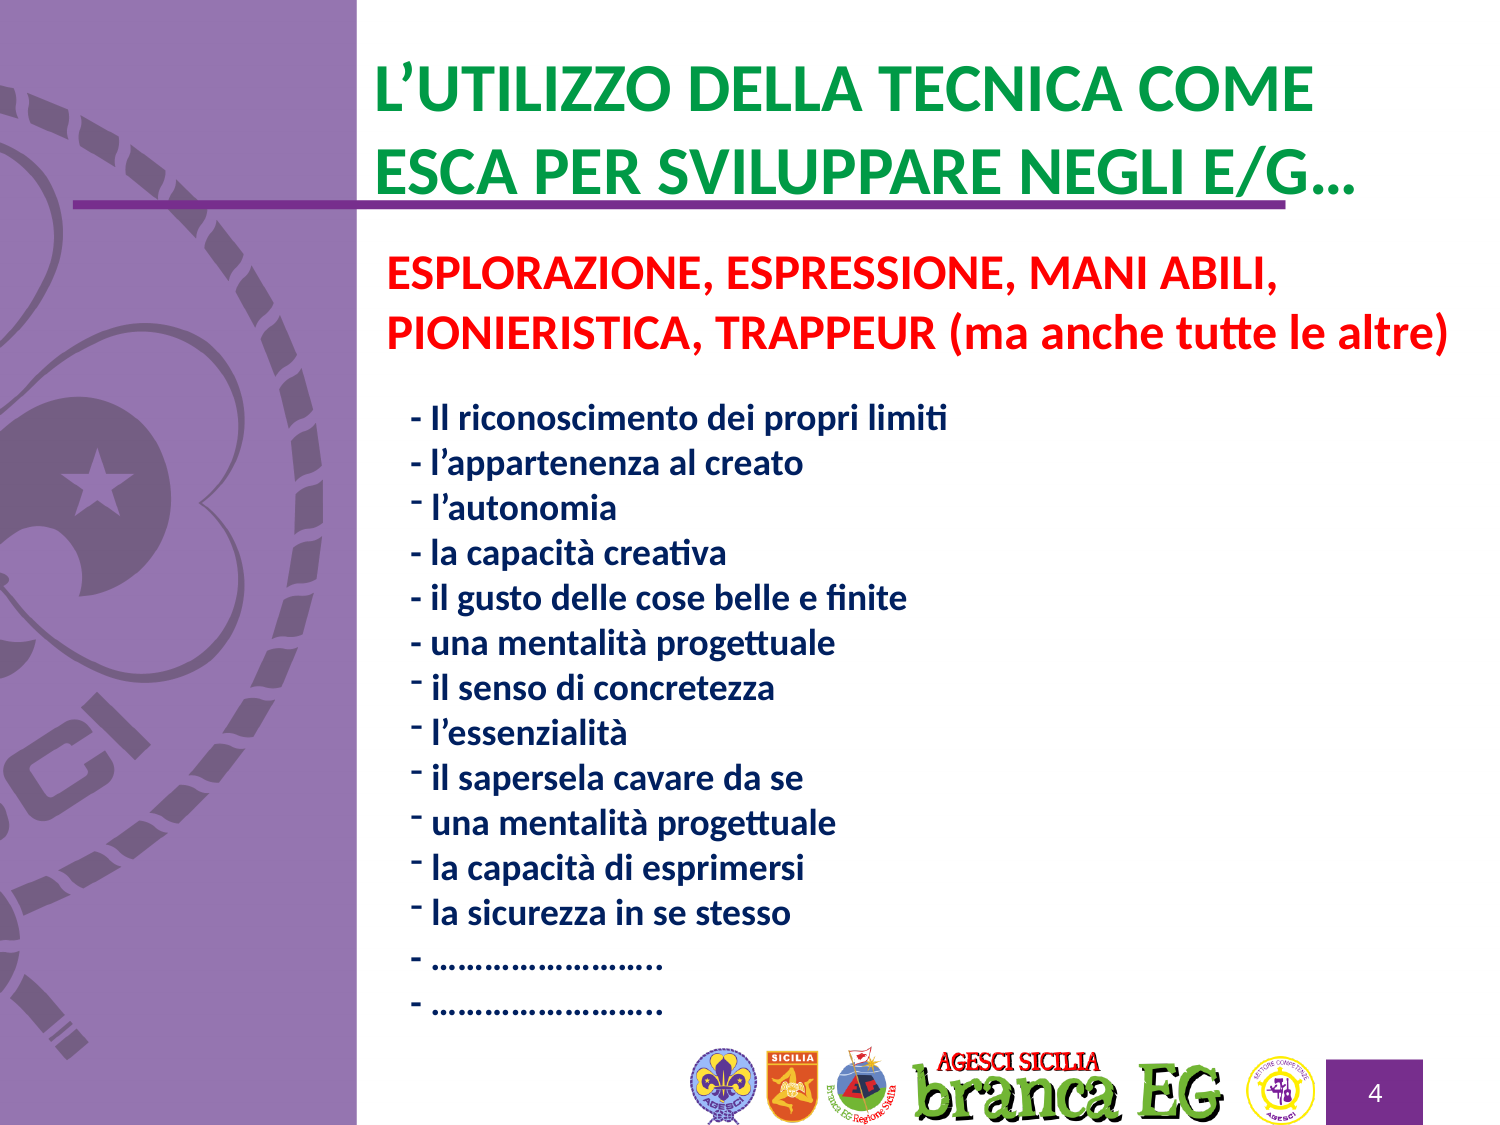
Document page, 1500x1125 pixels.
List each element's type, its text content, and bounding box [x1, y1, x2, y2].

slide_number 4 [1325, 1063, 1425, 1125]
text_box - Il riconoscimento dei propri limiti - l’appartenenza al creato l’autonomia - la capacità creativa - il gusto delle cose belle e finite - una mentalità progettuale il senso di concretezza l’essenzialità il sapersela cavare da se una mentalità progettuale la capacità di esprimersi la sicurezza in se stesso - …………………….. - …………………….. [395, 385, 1146, 1030]
title [367, 255, 892, 398]
text_box ESPLORAZIONE, ESPRESSIONE, MANI ABILI, PIONIERISTICA, TRAPPEUR (ma anche tutte le altre) [371, 231, 1500, 367]
text_box L’UTILIZZO DELLA TECNICA COME ESCA PER SVILUPPARE NEGLI E/G… [360, 35, 1471, 216]
picture [0, 0, 1500, 1125]
